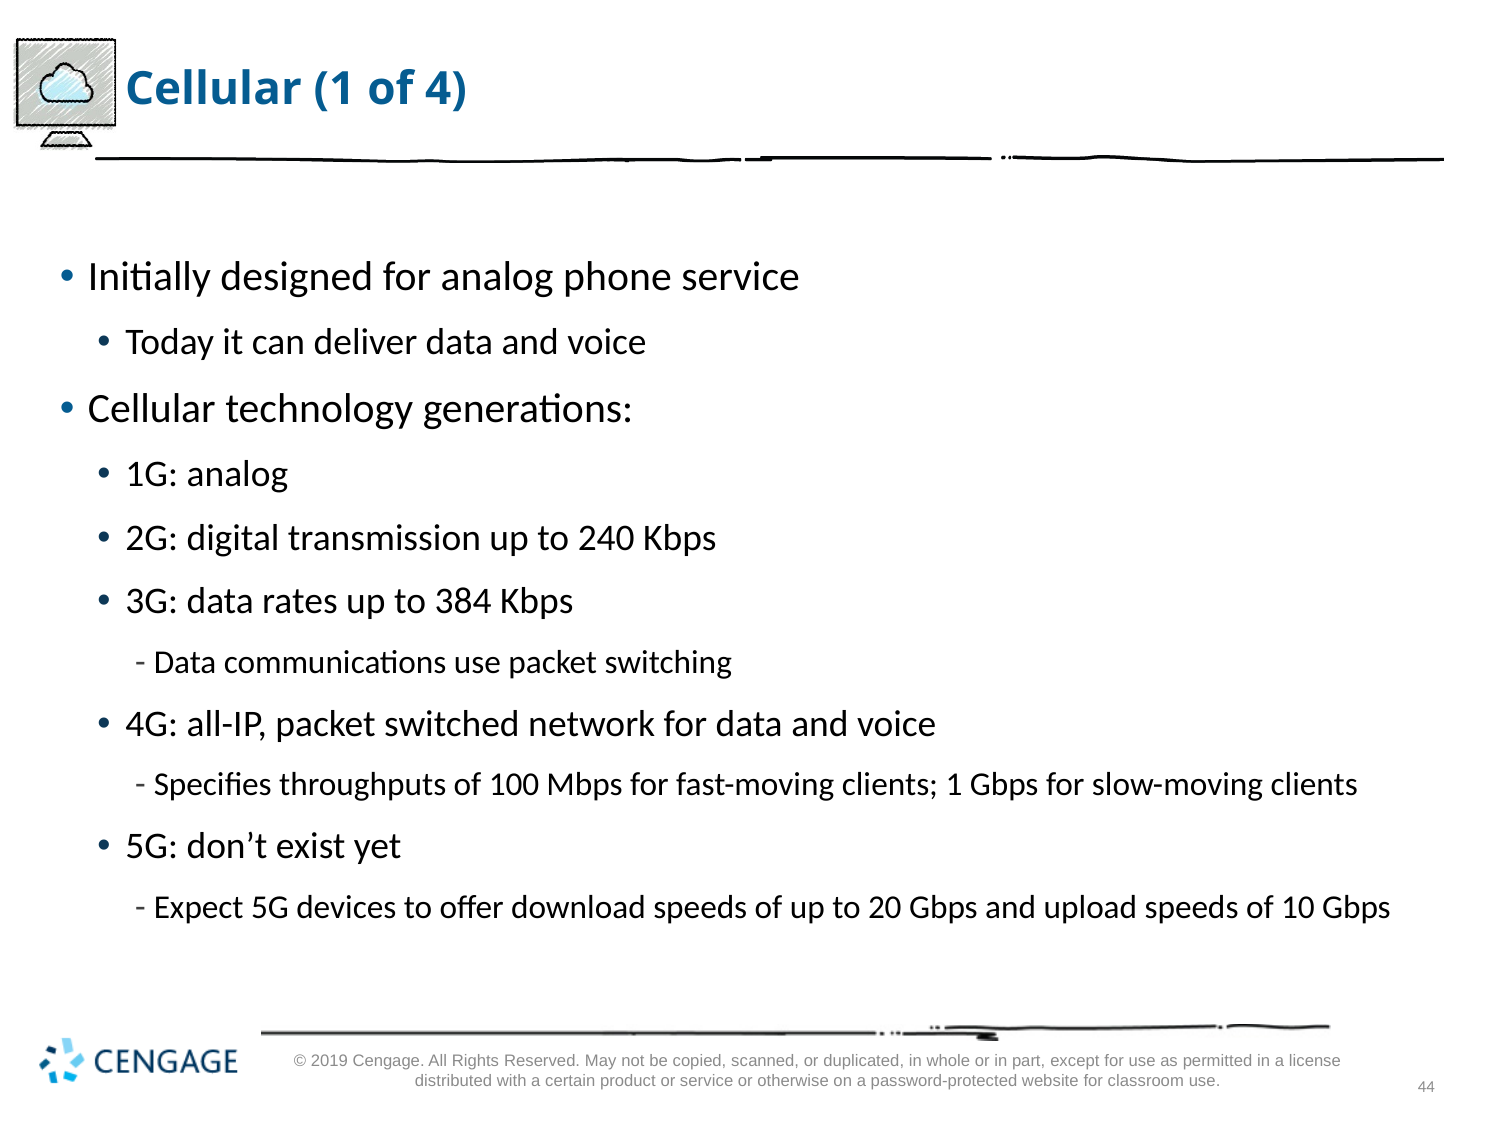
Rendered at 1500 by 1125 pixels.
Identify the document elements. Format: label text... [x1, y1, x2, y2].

picture [261, 1024, 1331, 1041]
picture [13, 36, 117, 151]
picture [95, 155, 1444, 163]
title Cellular (1 of 4) [125, 66, 1442, 116]
list Initially designed for analog phone service Today it can deliver data and voice Cellular technology generations: 1G: analog 2G: digital transmission up to 240 Kbps 3G: data rates up to 384 Kbps Data communications use packet switching 4G: all-I P, packet switched network for data and voice Specifies throughputs of 100 Mbps for fast-moving clients; 1 Gbps for slow-moving clients 5G: don’t exist yet Expect 5G devices to offer download speeds of up to 20 Gbps and upload speeds of 10 Gbps [59, 252, 1441, 933]
footer © 2019 Cengage. All Rights Reserved. May not be copied, scanned, or duplicated, in whole or in part, except for use as permitted in a license distributed with a certain product or service or otherwise on a password-protected website for classroom use. [262, 1050, 1375, 1091]
picture [19, 1024, 250, 1096]
